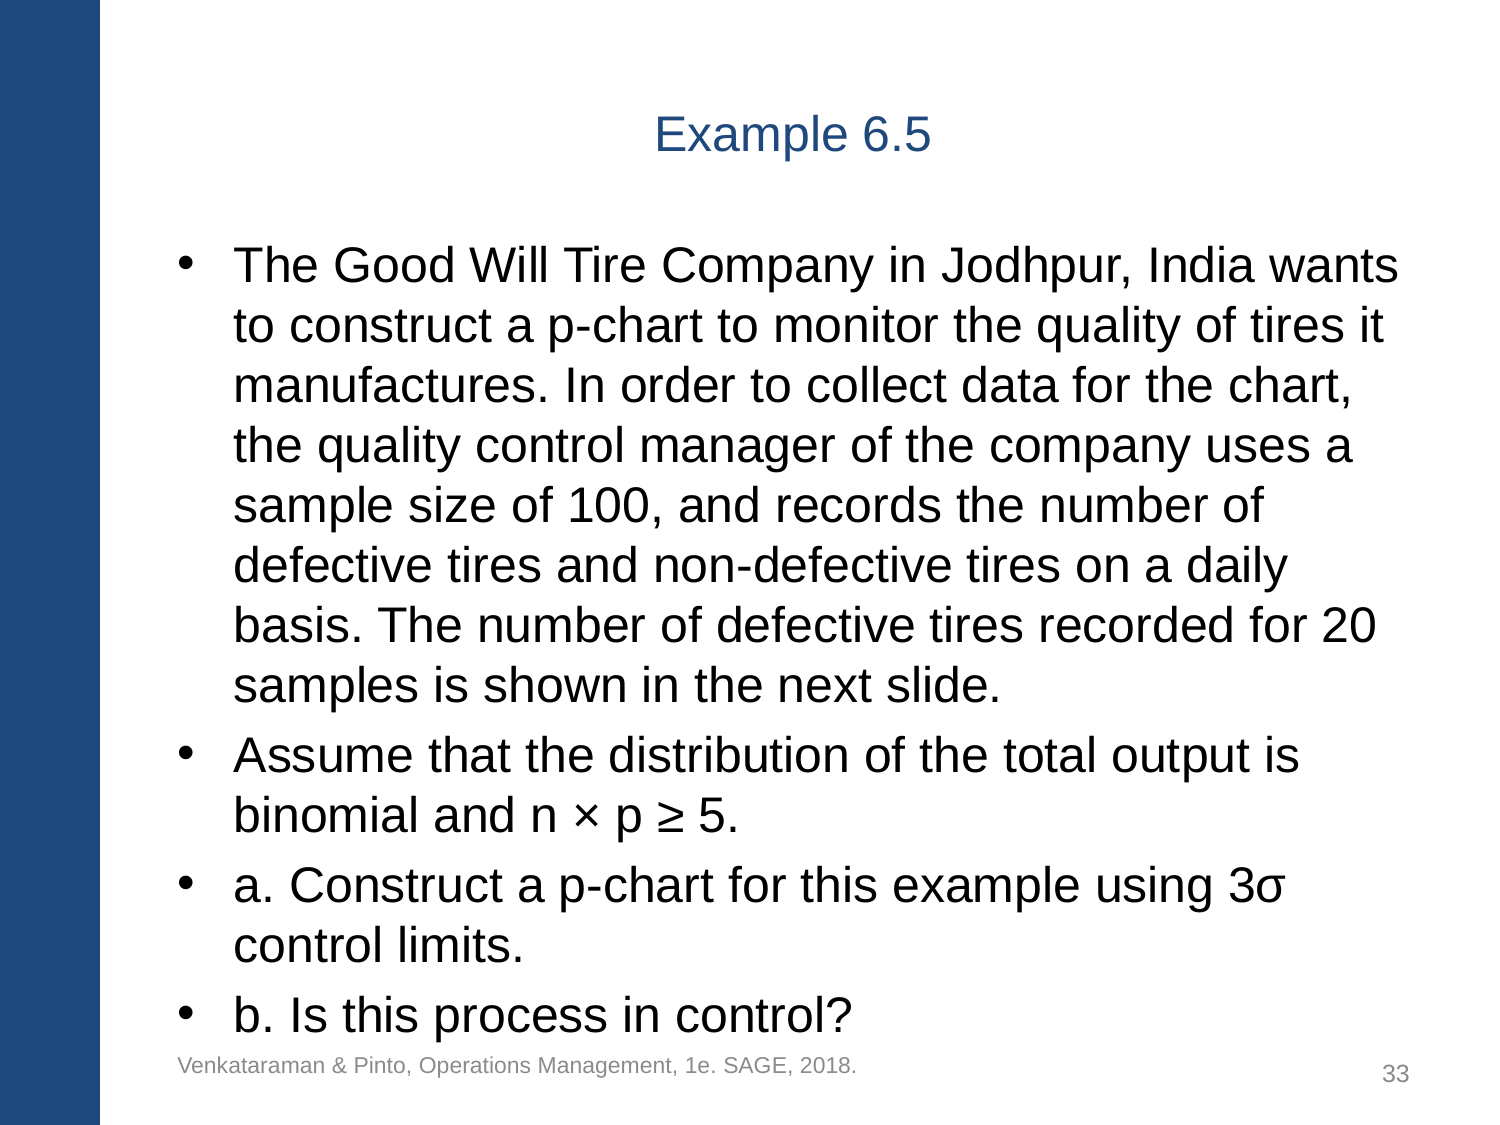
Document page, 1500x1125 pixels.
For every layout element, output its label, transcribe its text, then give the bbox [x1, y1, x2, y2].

footer Venkataraman & Pinto, Operations Management, 1e. SAGE, 2018. [162, 1042, 1313, 1103]
slide_number 33 [1350, 1042, 1425, 1103]
title Example 6.5 [162, 37, 1425, 224]
list The Good Will Tire Company in Jodhpur, India wants to construct a p-chart to monitor the quality of tires it manufactures. In order to collect data for the chart, the quality control manager of the company uses a sample size of 100, and records the number of defective tires and non-defective tires on a daily basis. The number of defective tires recorded for 20 samples is shown in the next slide. Assume that the distribution of the total output is binomial and n × p ≥ 5. a. Construct a p-chart for this example using 3σ control limits. b. Is this process in control? [162, 224, 1425, 1075]
